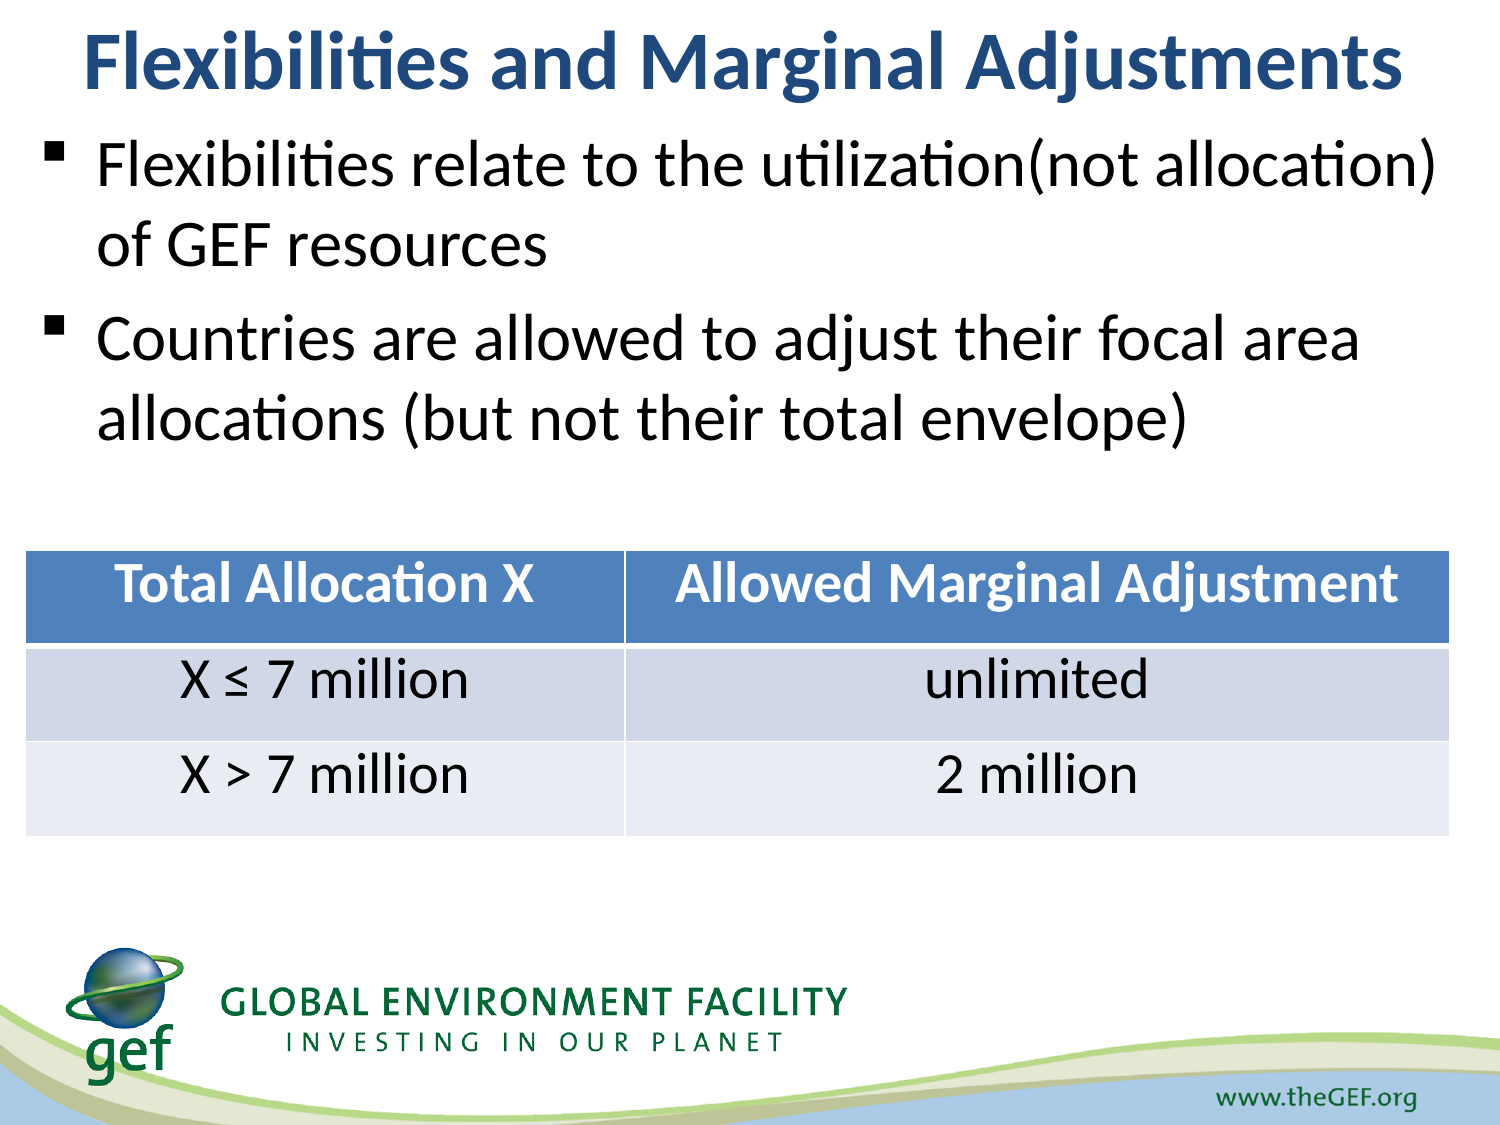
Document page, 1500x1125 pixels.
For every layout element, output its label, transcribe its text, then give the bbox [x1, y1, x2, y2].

title Flexibilities and Marginal Adjustments [49, 0, 1438, 112]
table_header Total Allocation X [26, 551, 624, 643]
table_cell unlimited [626, 649, 1449, 741]
list Flexibilities relate to the utilization(not allocation) of GEF resources Countries are allowed to adjust their focal area allocations (but not their total envelope) [24, 112, 1476, 976]
table_cell X ≤ 7 million [26, 649, 624, 741]
table_cell X > 7 million [26, 742, 624, 836]
table_header Allowed Marginal Adjustment [626, 551, 1449, 643]
picture [0, 920, 1500, 1125]
table_cell 2 million [626, 742, 1449, 836]
